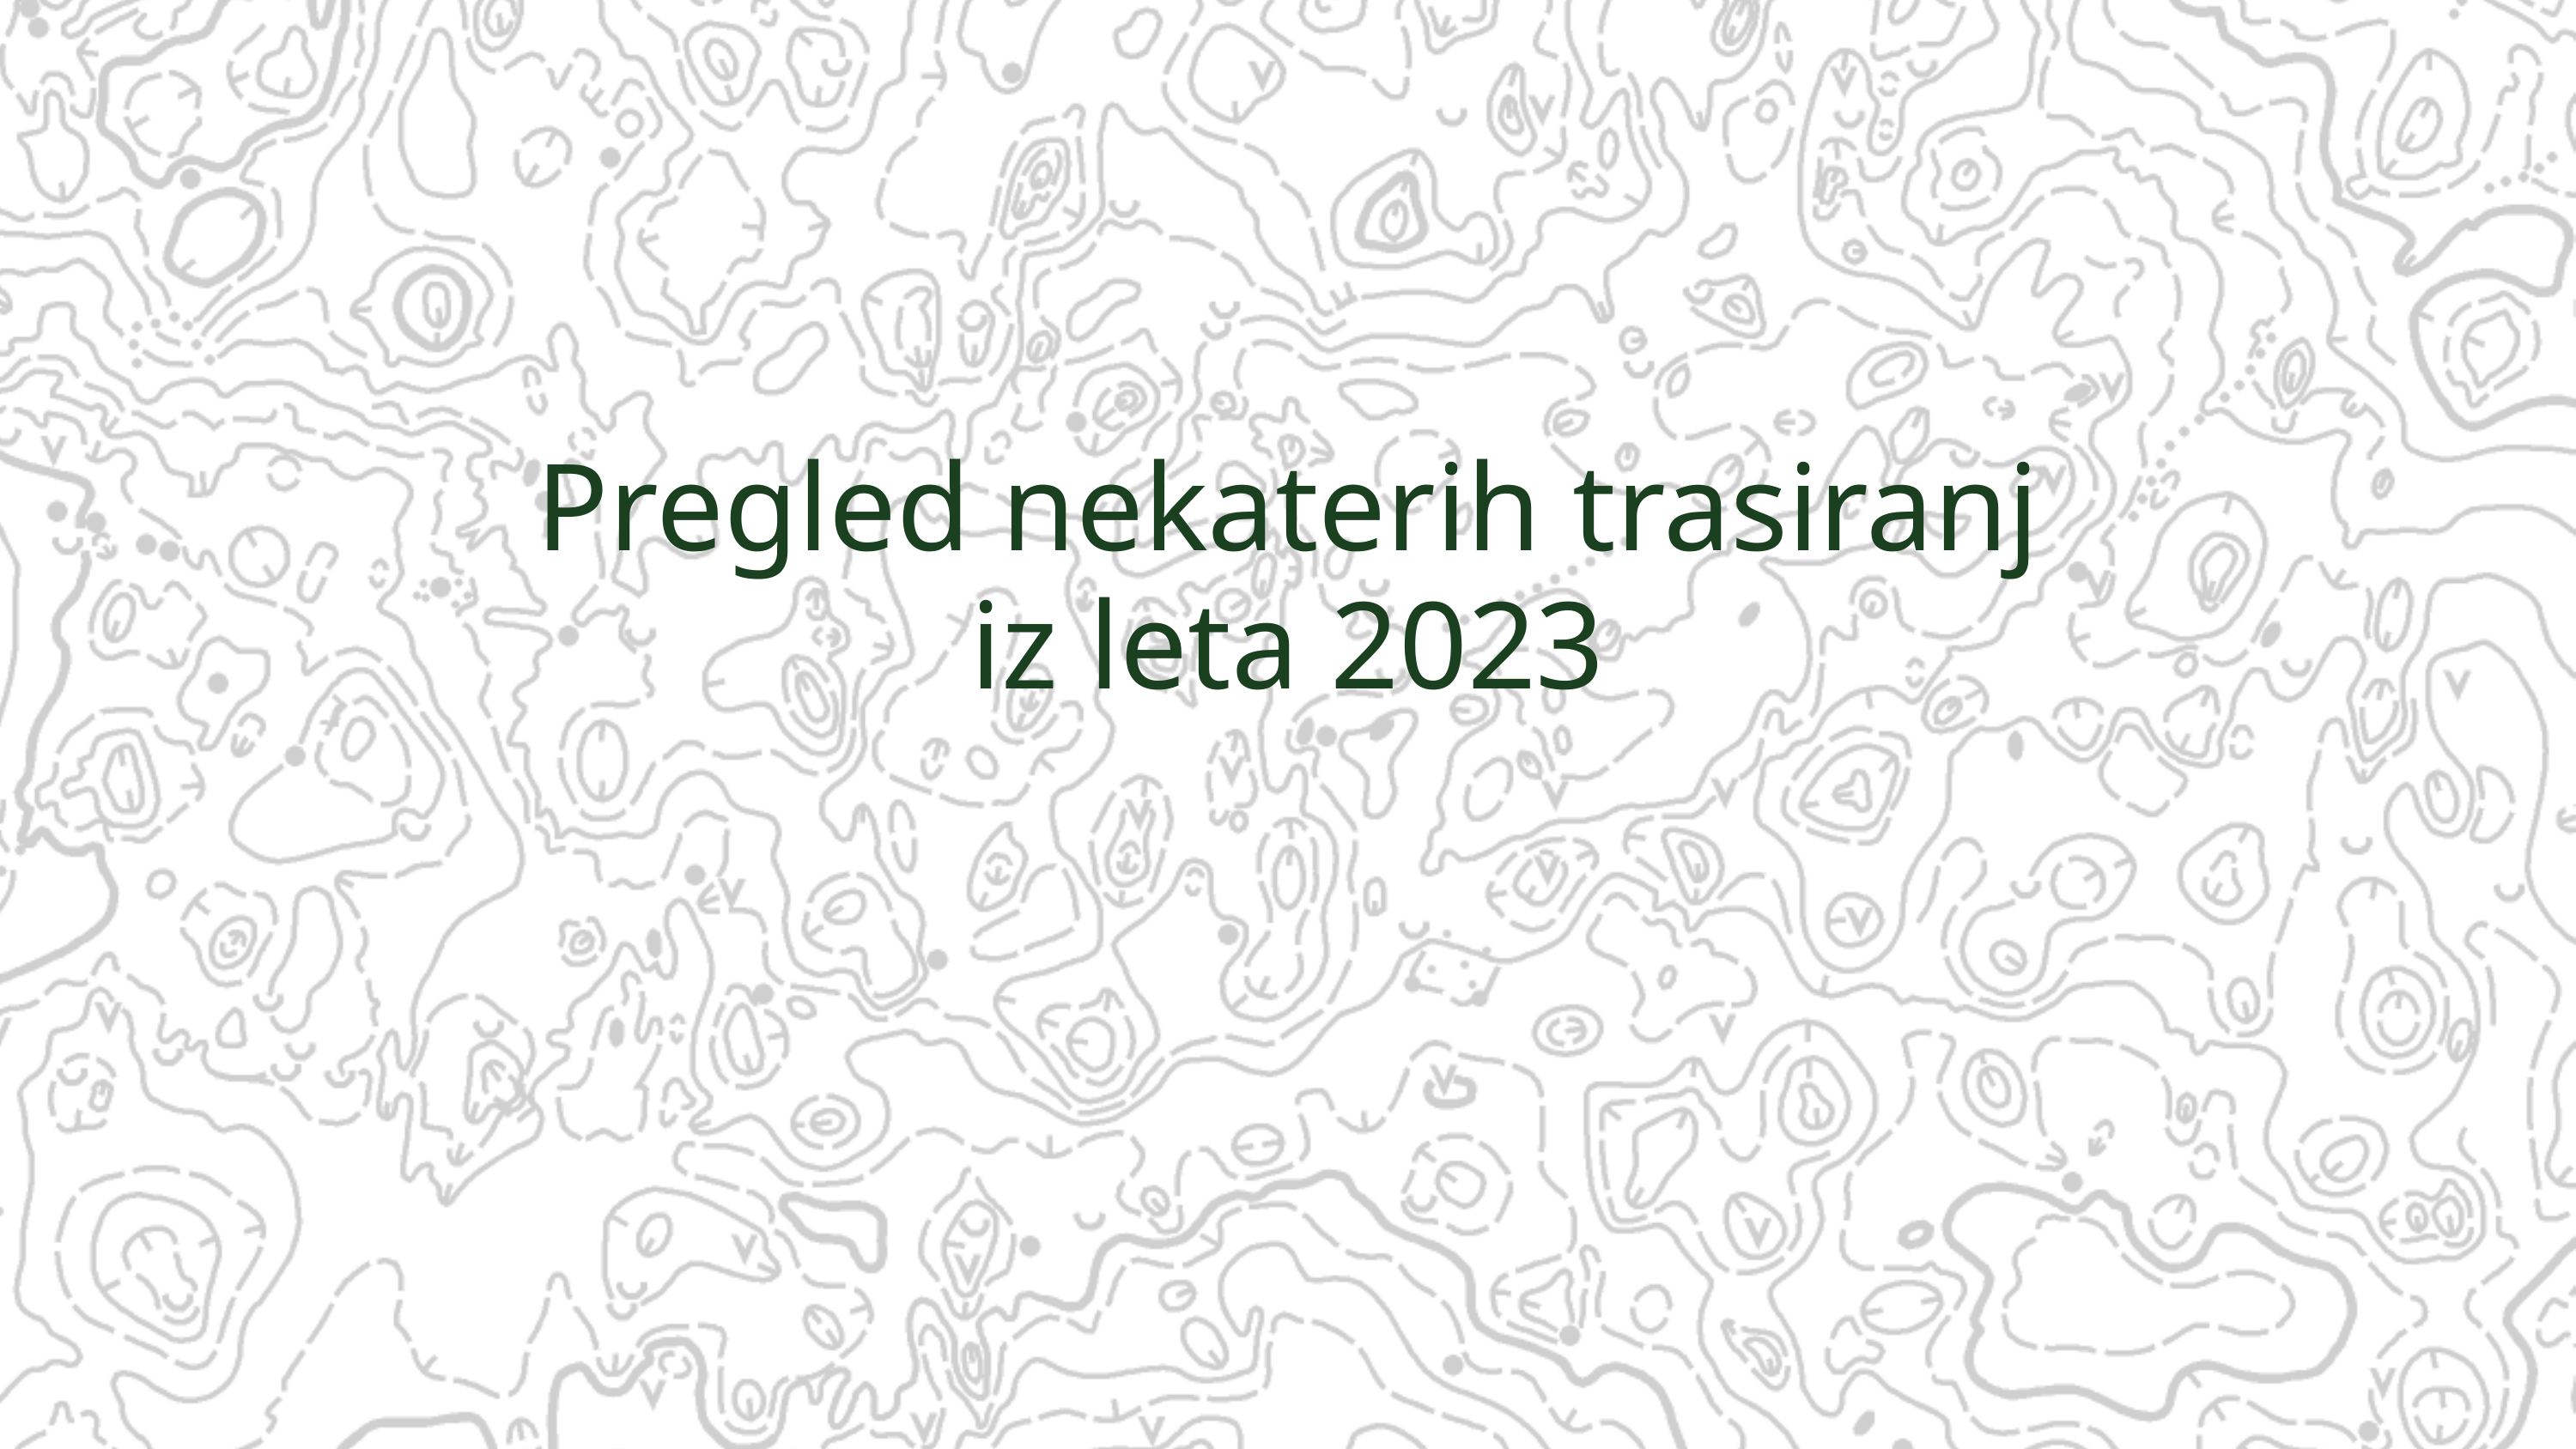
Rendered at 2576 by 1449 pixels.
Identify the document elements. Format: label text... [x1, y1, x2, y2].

text_box [0, 0, 2576, 1449]
text_box Pregled nekaterih trasiranj iz leta 2023 [507, 436, 2069, 713]
